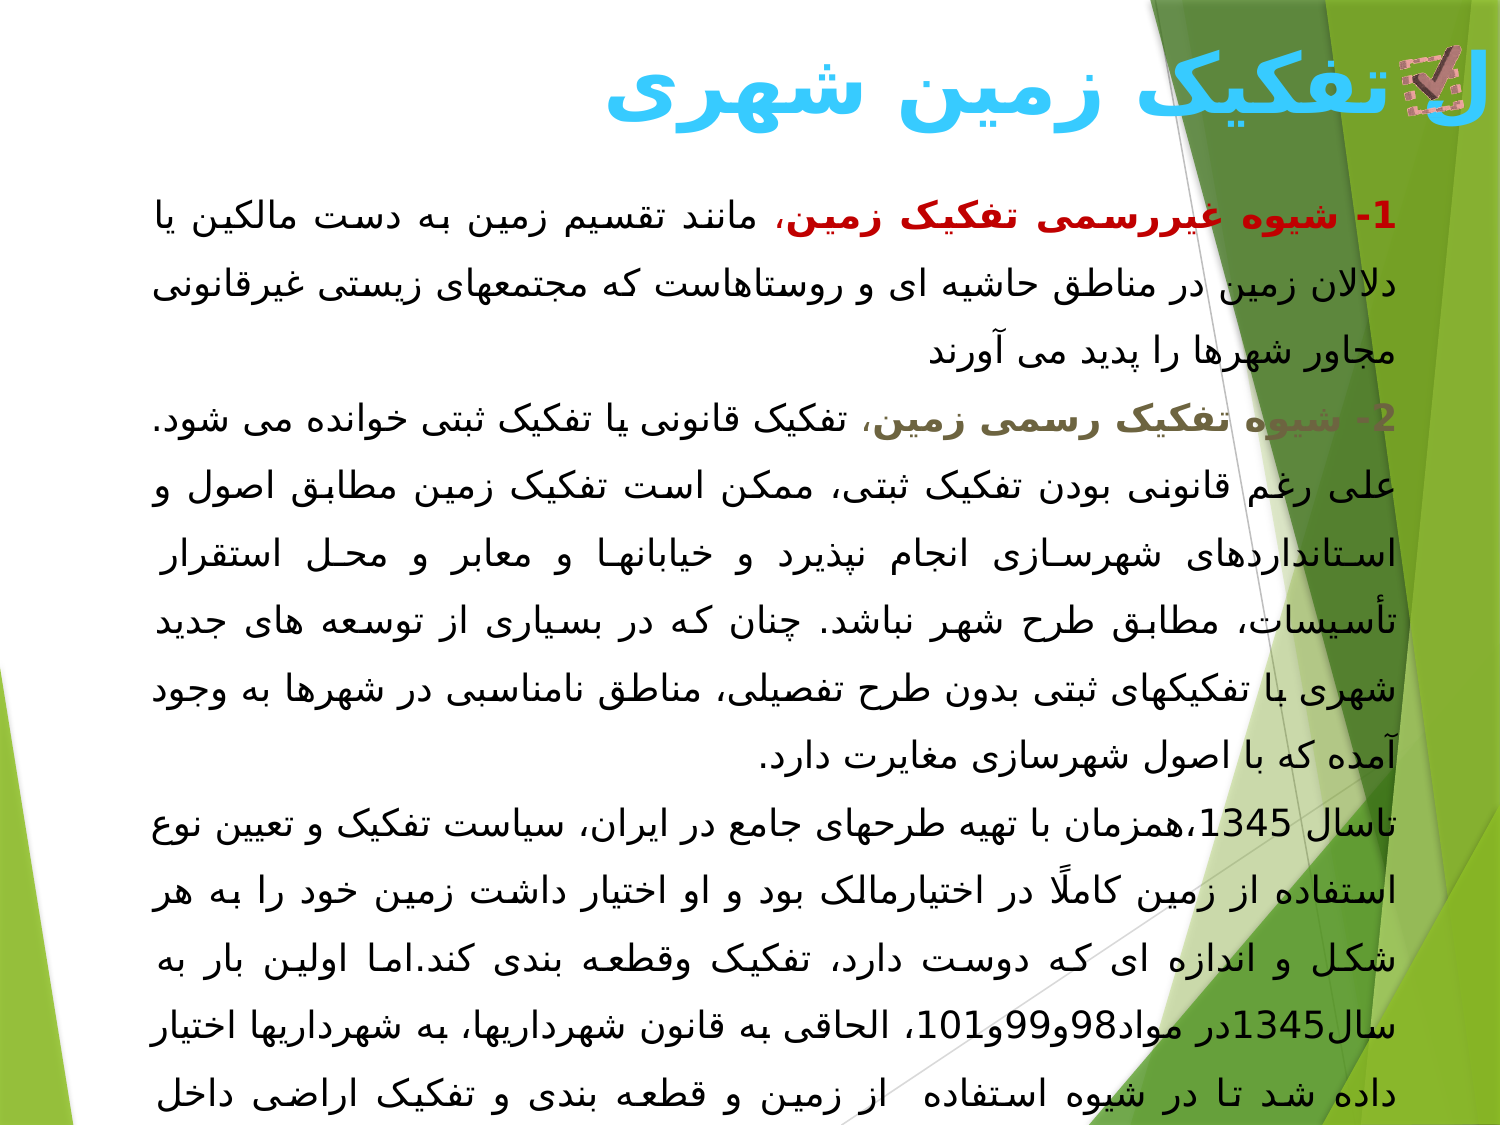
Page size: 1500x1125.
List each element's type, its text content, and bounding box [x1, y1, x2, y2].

picture [1397, 43, 1466, 119]
text_box 1- شیوه غیررسمی تفکیک زمین، مانند تقسیم زمین به دست مالکین یا دلالان زمین در مناطق حاشیه ای و روستاهاست که مجتمعهای زیستی غیرقانونی مجاور شهرها را پدید می آورند 2- شیوه تفکیک رسمی زمین، تفکیک قانونی یا تفکیک ثبتی خوانده می شود. علی رغم قانونی بودن تفکیک ثبتی، ممکن است تفکیک زمین مطابق اصول و استانداردهای شهرسازی انجام نپذیرد و خیابانها و معابر و محل استقرار تأسیسات، مطابق طرح شهر نباشد. چنان که در بسیاری از توسعه های جدید شهری با تفکیکهای ثبتی بدون طرح تفصیلی، مناطق نامناسبی در شهرها به وجود آمده که با اصول شهرسازی مغایرت دارد. تاسال 1345،همزمان با تهیه طرحهای جامع در ایران، سیاست تفکیک و تعیین نوع استفاده از زمین کاملًا در اختیارمالک بود و او اختیار داشت زمین خود را به هر شکل و اندازه ای که دوست دارد، تفکیک وقطعه بندی کند.اما اولین بار به سال1345در مواد98و99و101، الحاقی به قانون شهرداریها، به شهرداریها اختیار داده شد تا در شیوه استفاده از زمین و قطعه بندی و تفکیک اراضی داخل محدوده و حریم شهر دخالت کنند و نقشه های تفکیکی را پیش از آنکه در اداره ثبت، شکلی رسمی گیرند، مورد بررسی و تصویب قرار دهند. [135, 161, 1412, 1125]
text_box اشکال تفکیک زمین شهری [588, 22, 1500, 138]
